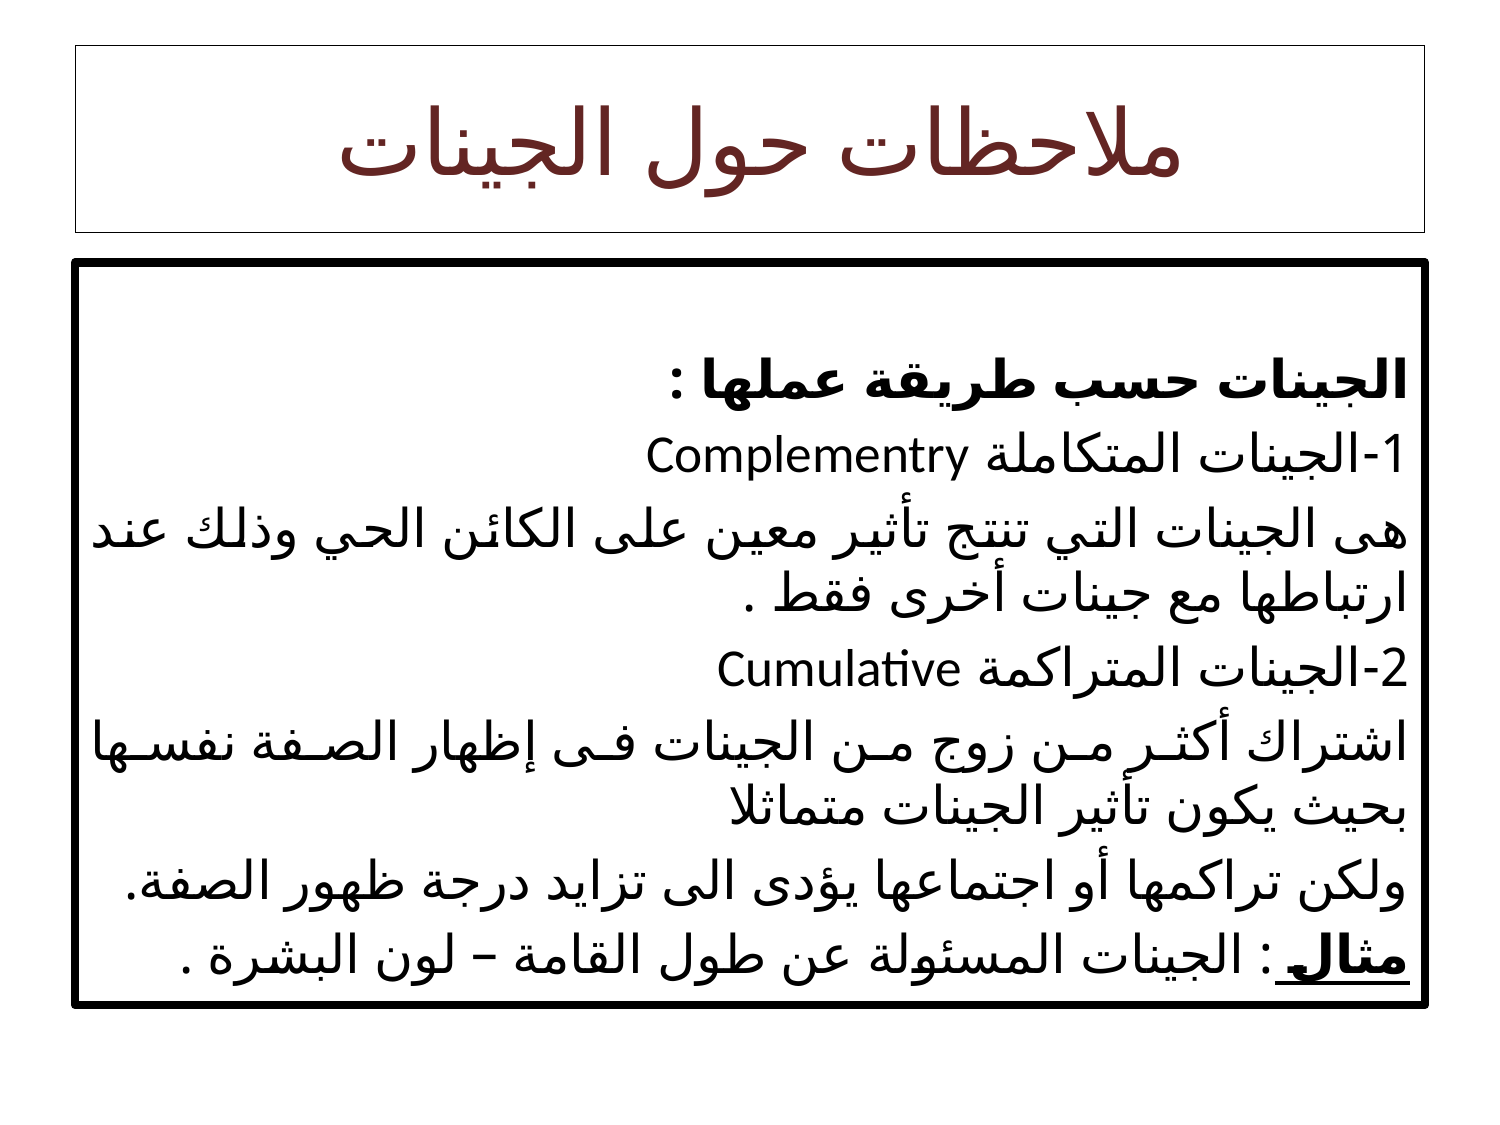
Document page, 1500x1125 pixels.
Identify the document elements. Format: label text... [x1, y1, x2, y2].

title ملاحظات حول الجينات [75, 45, 1425, 233]
list الجينات حسب طريقة عملها : 1-الجينات المتكاملة Complementry هى الجينات التي تنتج تأثير معين على الكائن الحي وذلك عند ارتباطها مع جينات أخرى فقط . 2-الجينات المتراكمة Cumulative اشتراك أكثر من زوج من الجينات فى إظهار الصفة نفسها بحيث يكون تأثير الجينات متماثلا ولكن تراكمها أو اجتماعها يؤدى الى تزايد درجة ظهور الصفة. مثال : الجينات المسئولة عن طول القامة – لون البشرة . [75, 262, 1425, 1005]
